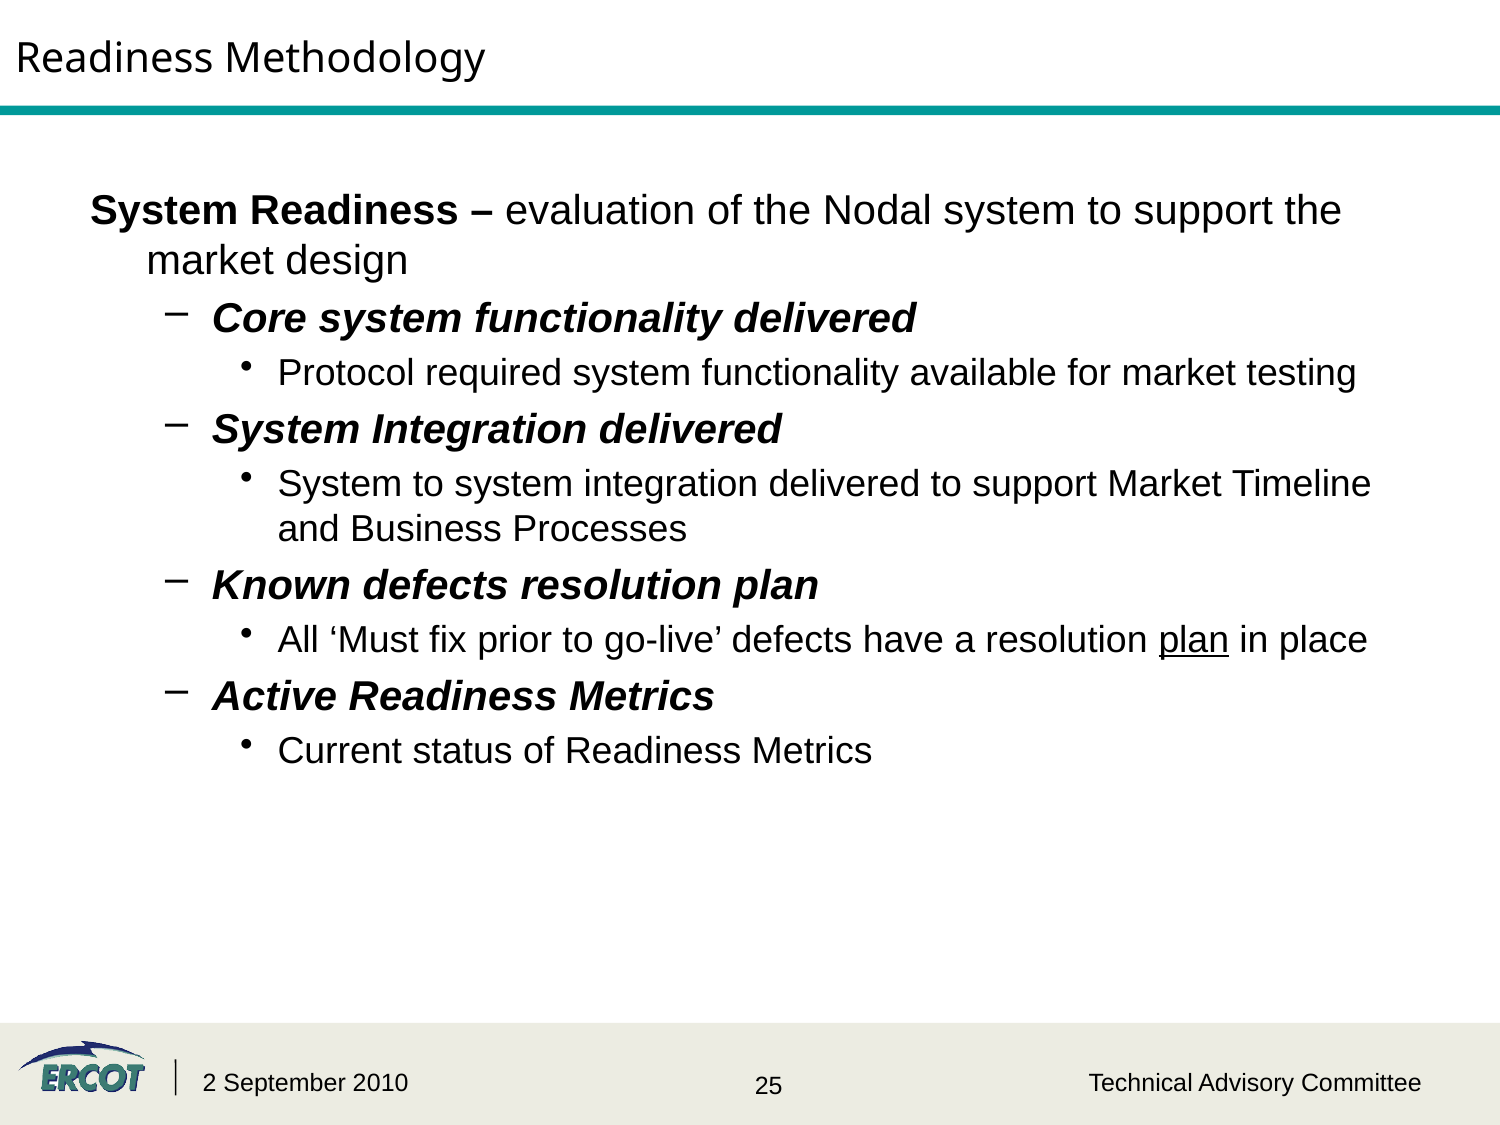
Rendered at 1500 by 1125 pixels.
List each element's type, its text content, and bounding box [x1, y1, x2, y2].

footer Technical Advisory Committee [1024, 1059, 1438, 1125]
list System Readiness – evaluation of the Nodal system to support the market design Core system functionality delivered Protocol required system functionality available for market testing System Integration delivered System to system integration delivered to support Market Timeline and Business Processes Known defects resolution plan All ‘Must fix prior to go-live’ defects have a resolution plan in place Active Readiness Metrics Current status of Readiness Metrics [74, 174, 1426, 951]
picture [10, 1031, 151, 1111]
title Readiness Methodology [0, 0, 1426, 113]
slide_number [187, 1059, 538, 1125]
